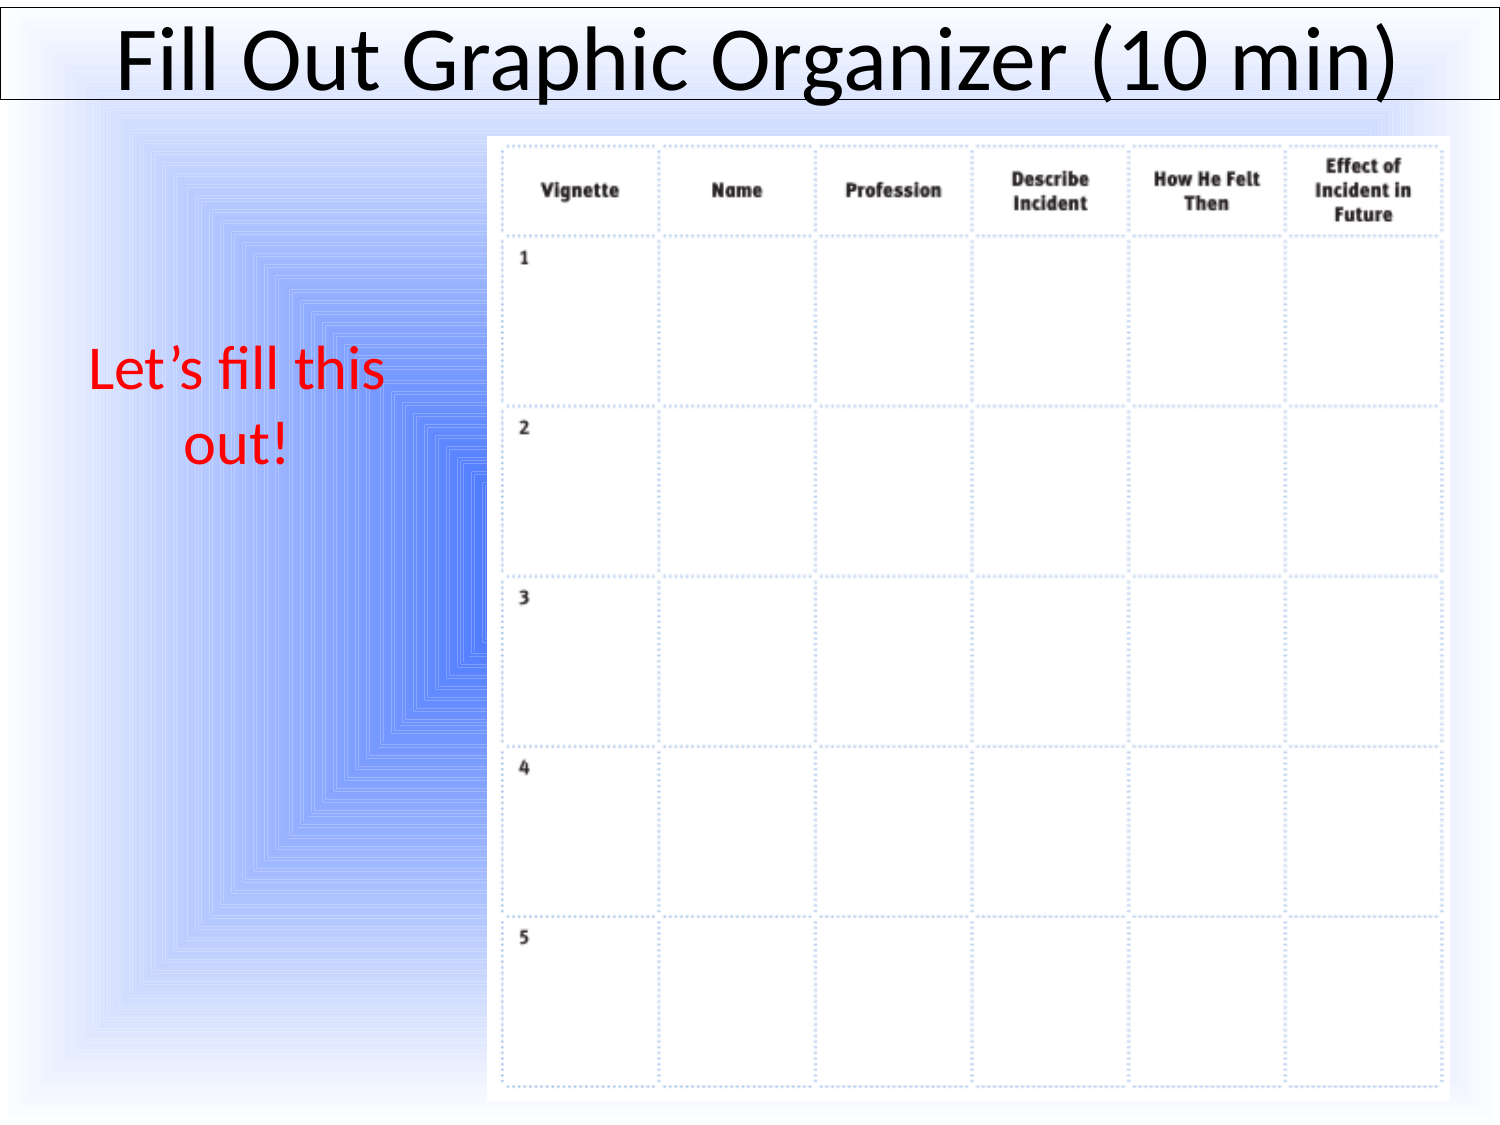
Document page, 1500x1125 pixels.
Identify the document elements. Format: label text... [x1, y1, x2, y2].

text_box Let’s fill this out! [37, 320, 438, 485]
picture [487, 136, 1451, 1102]
title Fill Out Graphic Organizer (10 min) [0, 7, 1500, 100]
